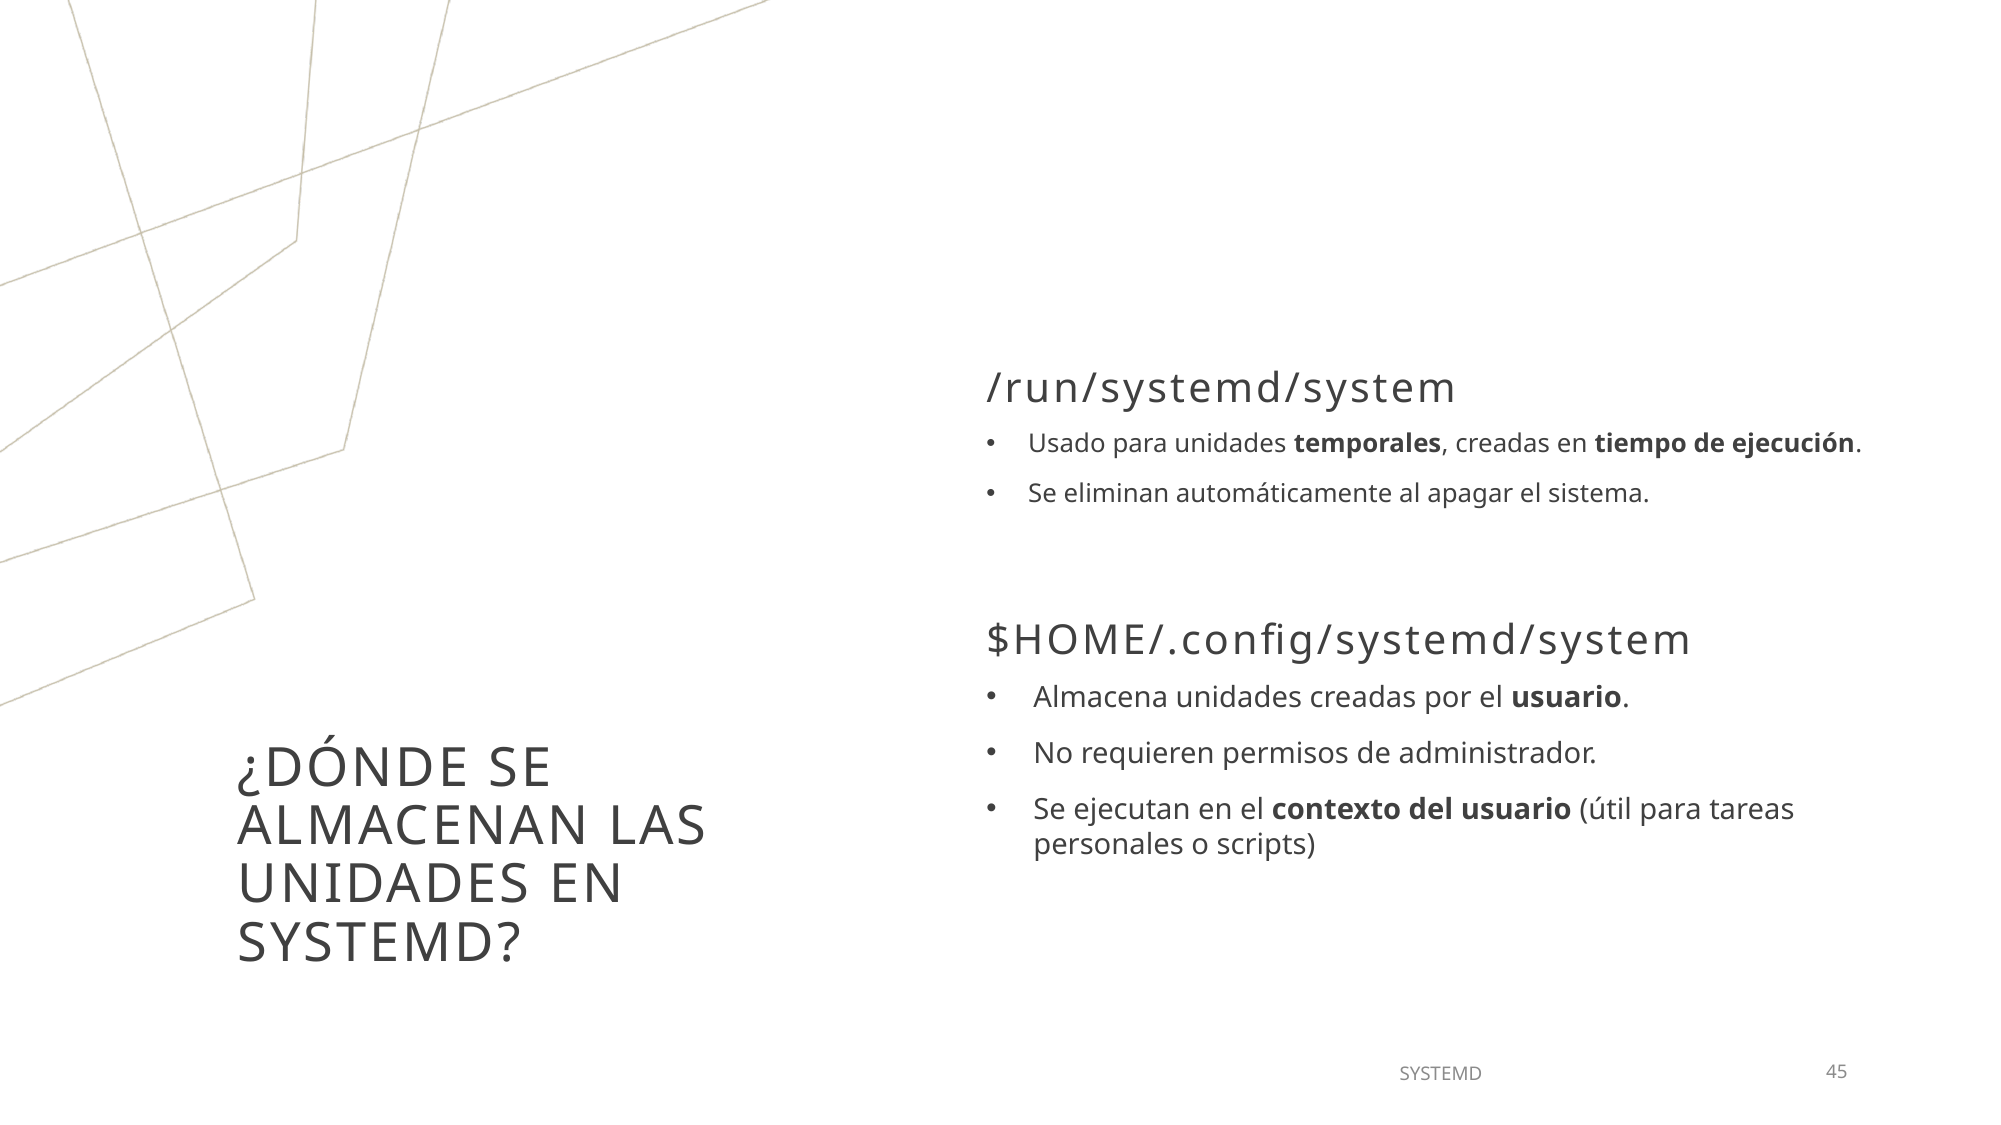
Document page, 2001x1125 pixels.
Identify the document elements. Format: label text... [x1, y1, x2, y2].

list /run/systemd/system [971, 358, 1863, 419]
list $HOME/.config/systemd/system [971, 611, 1863, 670]
slide_number 45 [1755, 1042, 1863, 1103]
list Usado para unidades temporales, creadas en tiempo de ejecución. Se eliminan automáticamente al apagar el sistema. [971, 419, 1949, 535]
list Almacena unidades creadas por el usuario. No requieren permisos de administrador. Se ejecutan en el contexto del usuario (útil para tareas personales o scripts) [971, 670, 1865, 891]
picture [0, 0, 803, 720]
footer SYSTEMD [1174, 1042, 1707, 1103]
title ¿Dónde se almacenan las unidades en systemd? [222, 730, 779, 981]
